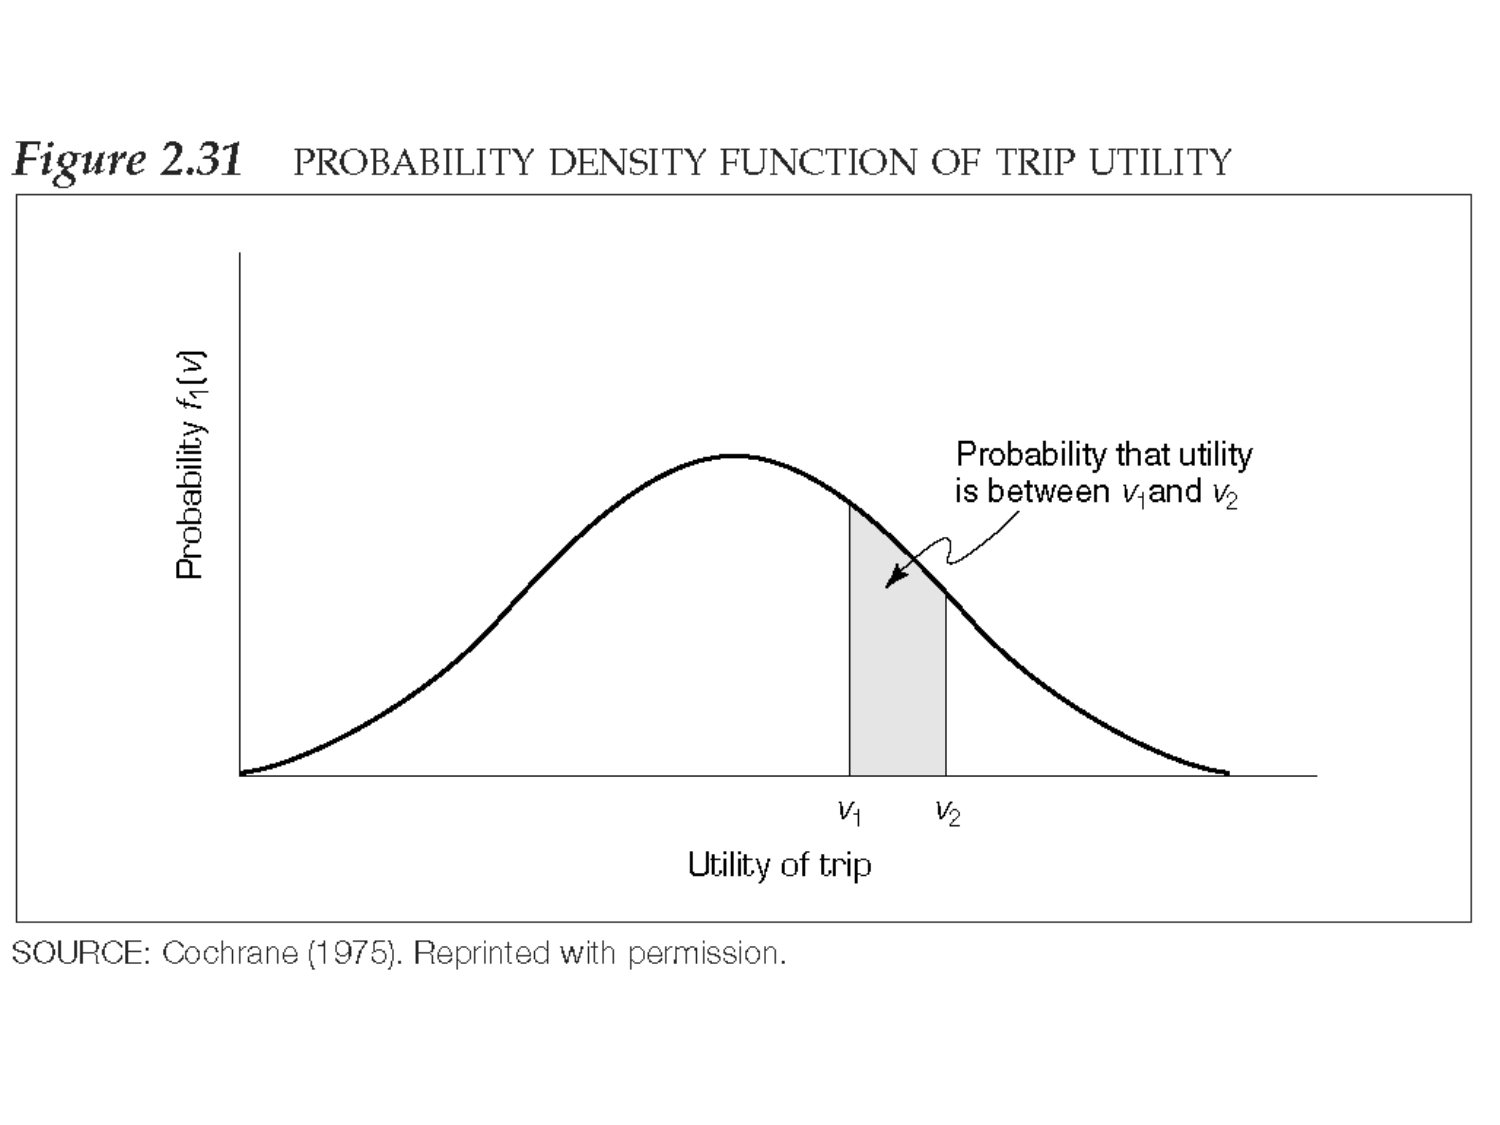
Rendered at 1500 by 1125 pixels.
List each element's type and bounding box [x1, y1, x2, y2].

picture [0, 124, 1498, 1003]
